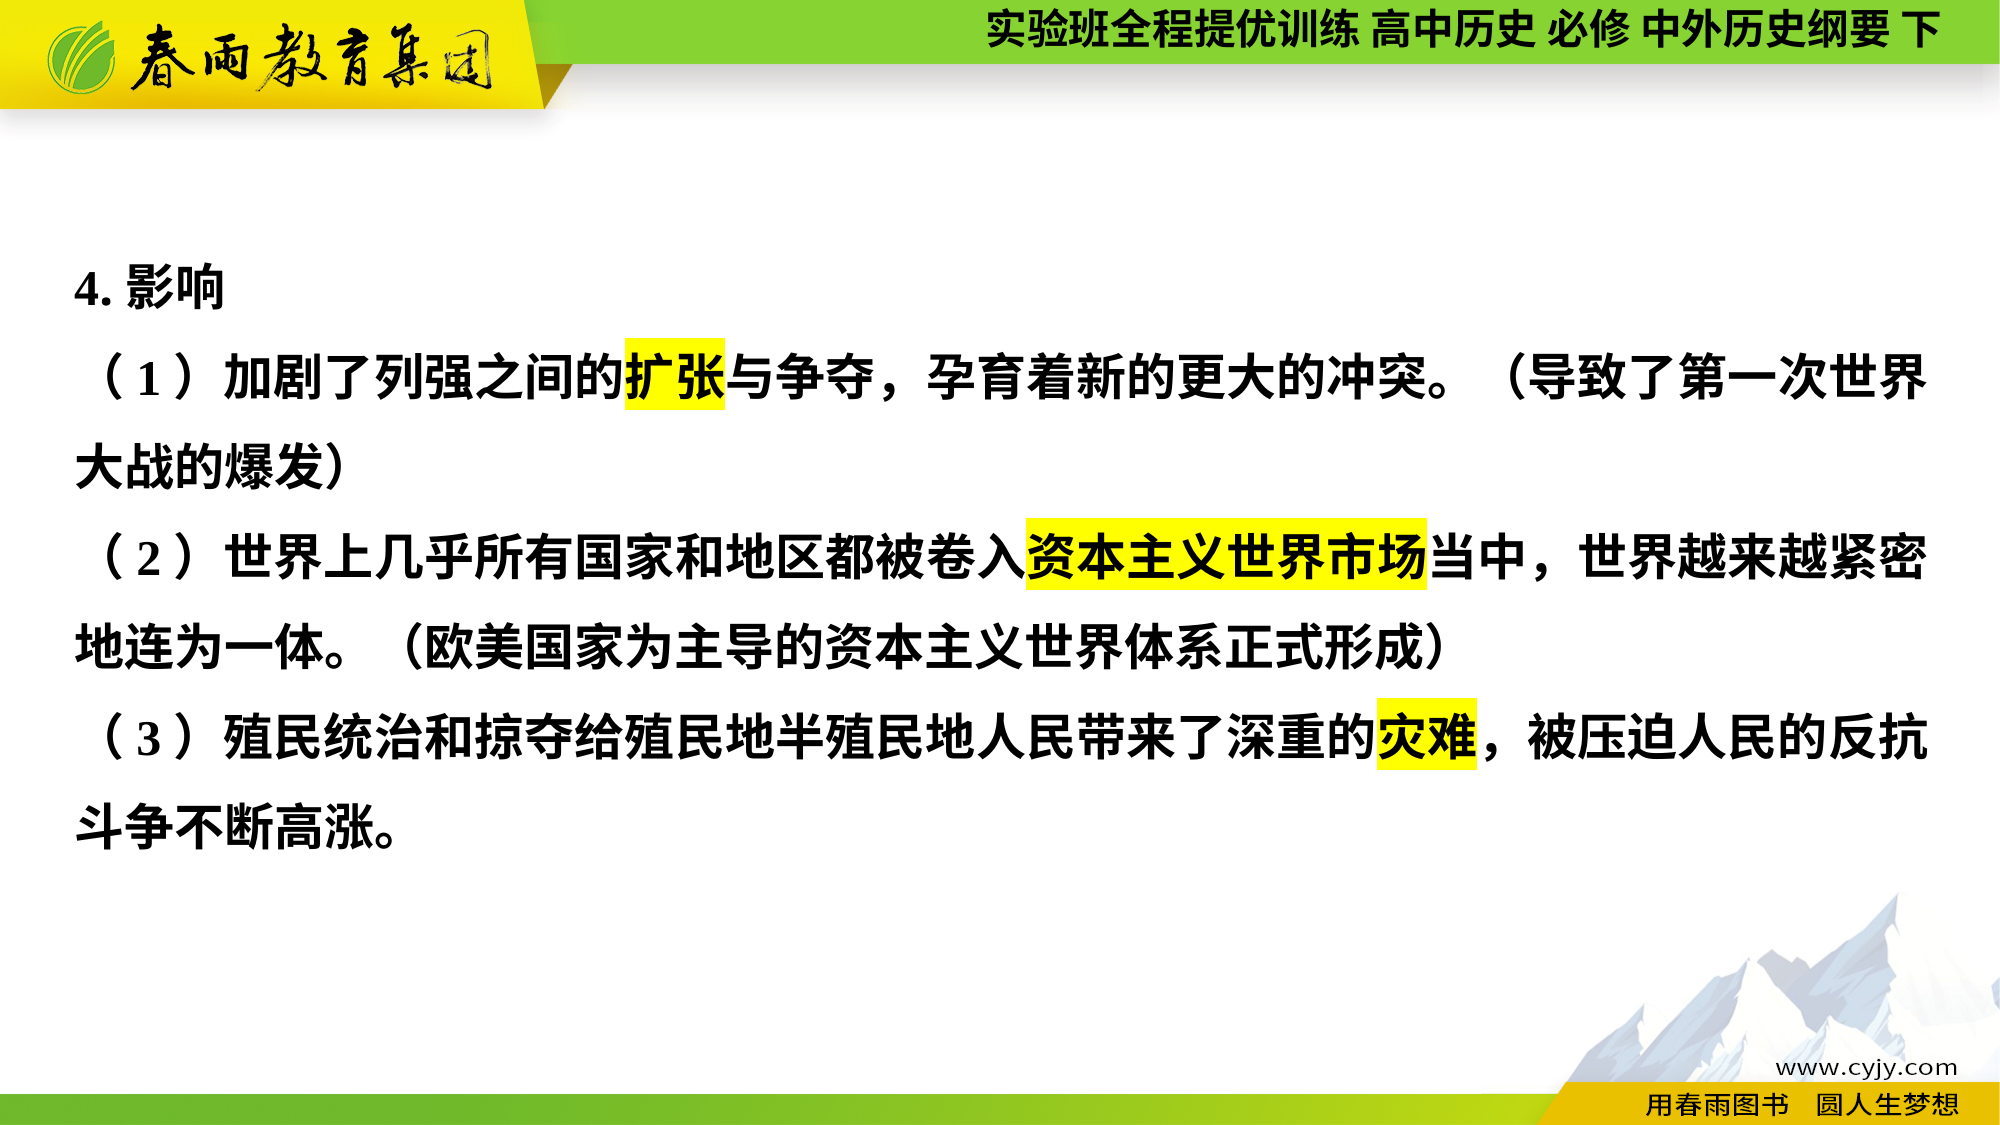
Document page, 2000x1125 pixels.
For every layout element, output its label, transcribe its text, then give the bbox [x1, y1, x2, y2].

list 4.影响 （1）加剧了列强之间的扩张与争夺，孕育着新的更大的冲突。（导致了第一次世界大战的爆发） （2）世界上几乎所有国家和地区都被卷入资本主义世界市场当中，世界越来越紧密地连为一体。（欧美国家为主导的资本主义世界体系正式形成） （3）殖民统治和掠夺给殖民地半殖民地人民带来了深重的灾难，被压迫人民的反抗斗争不断高涨。 [59, 218, 1944, 858]
picture [0, 0, 2000, 1125]
